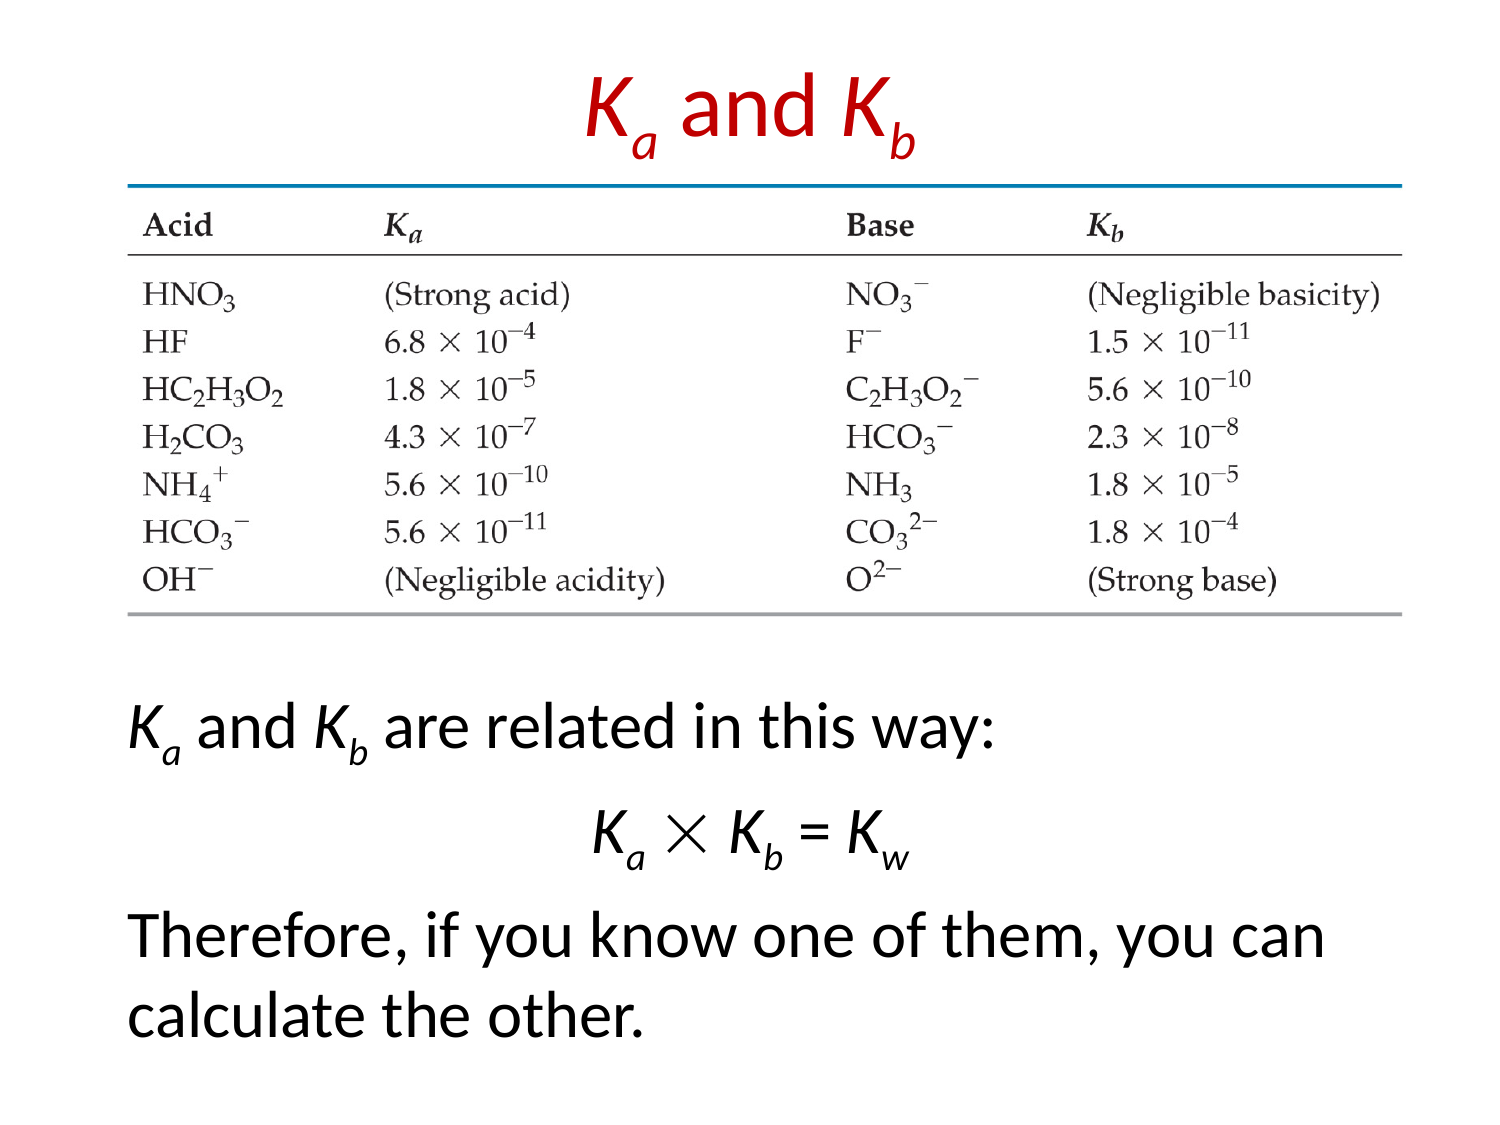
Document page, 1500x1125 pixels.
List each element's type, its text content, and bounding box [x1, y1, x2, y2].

picture [117, 184, 1412, 622]
text_box Ka and Kb [0, 37, 1500, 225]
text_box Ka and Kb are related in this way: Ka  Kb = Kw Therefore, if you know one of them, you can calculate the other. [112, 675, 1388, 1000]
